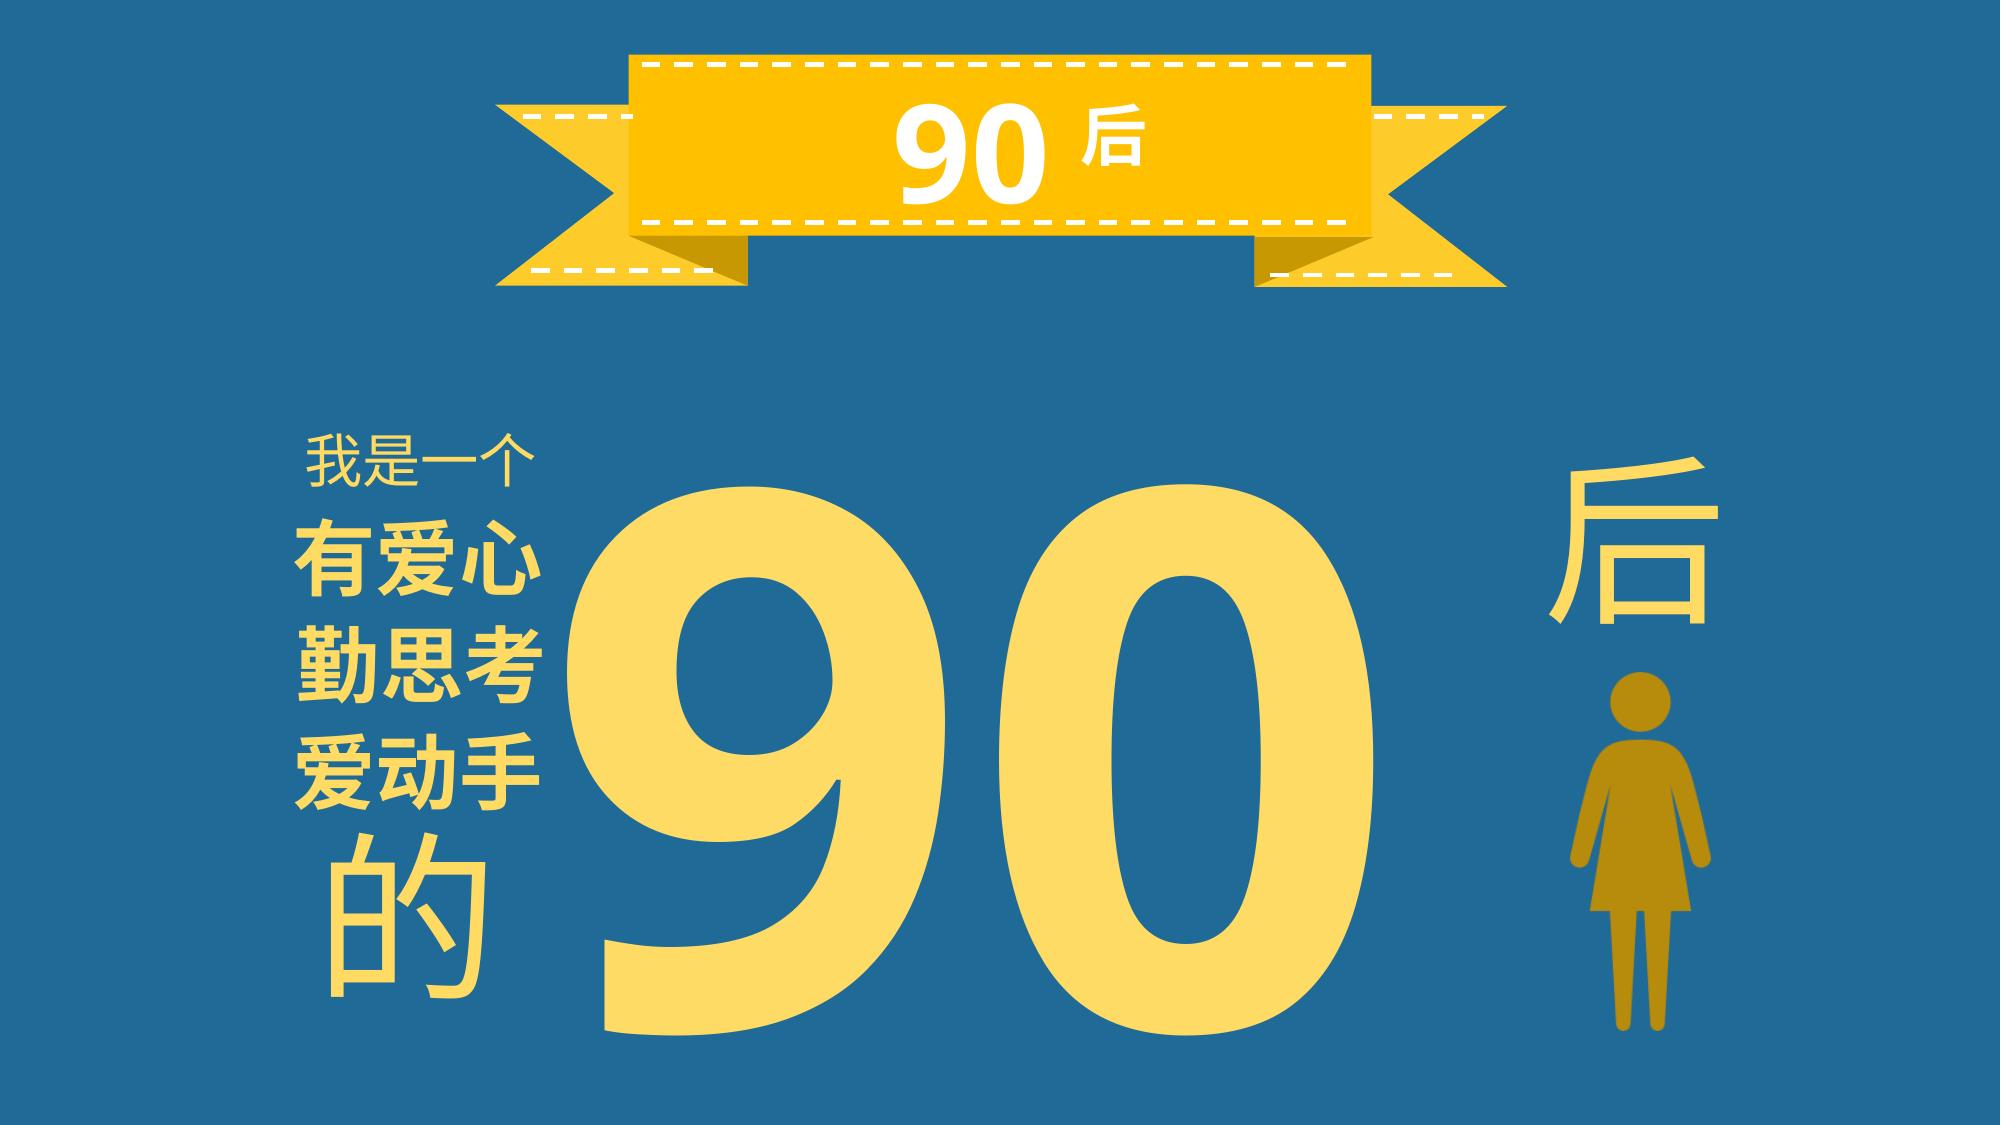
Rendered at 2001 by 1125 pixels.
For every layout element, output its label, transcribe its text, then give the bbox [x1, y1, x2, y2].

text_box 勤思考 [282, 605, 565, 721]
text_box 我是一个 [289, 416, 576, 502]
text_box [495, 54, 1508, 287]
text_box 爱动手 [278, 712, 561, 828]
text_box 后 [1529, 426, 1752, 654]
text_box 有爱心 [278, 498, 561, 614]
text_box 的 [315, 804, 537, 1025]
picture [1570, 672, 1711, 1031]
text_box 90 [544, 278, 1728, 1125]
